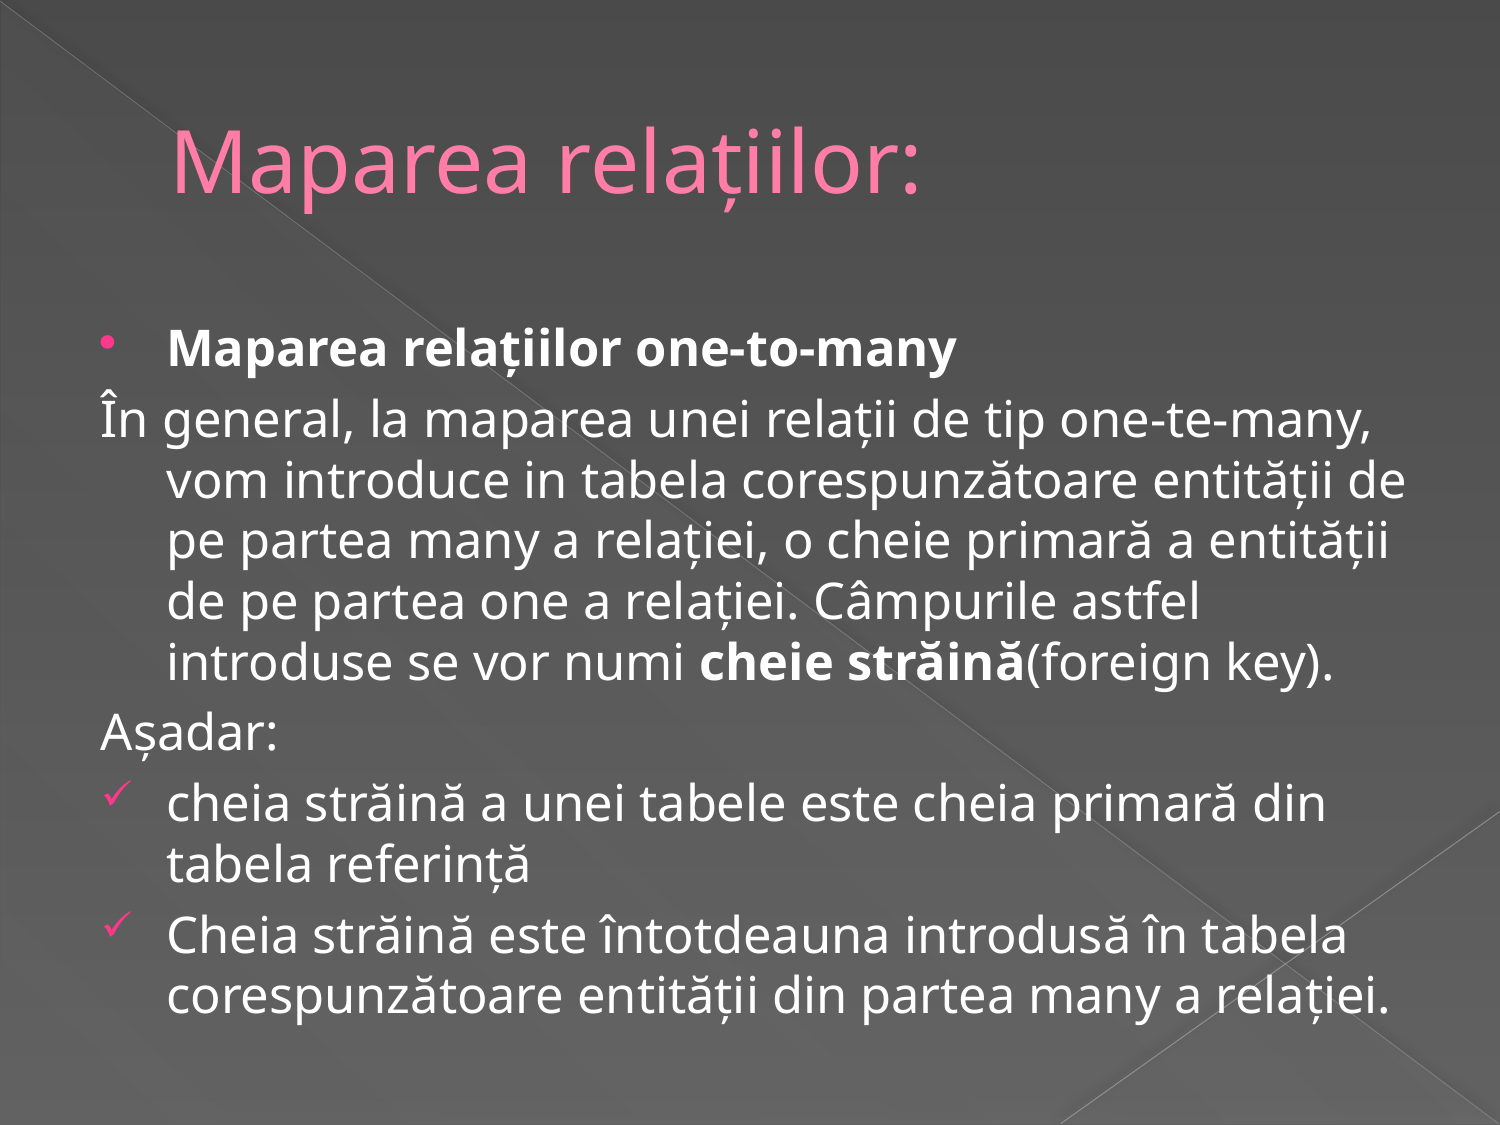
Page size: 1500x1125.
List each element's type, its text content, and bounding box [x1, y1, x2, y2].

list Maparea relaţiilor one-to-many În general, la maparea unei relaţii de tip one-te-many, vom introduce in tabela corespunzătoare entităţii de pe partea many a relaţiei, o cheie primară a entităţii de pe partea one a relaţiei. Câmpurile astfel introduse se vor numi cheie străină(foreign key). Aşadar: cheia străină a unei tabele este cheia primară din tabela referinţă Cheia străină este întotdeauna introdusă în tabela corespunzătoare entităţii din partea many a relaţiei. [75, 308, 1425, 1059]
title Maparea relaţiilor: [75, 43, 1425, 274]
